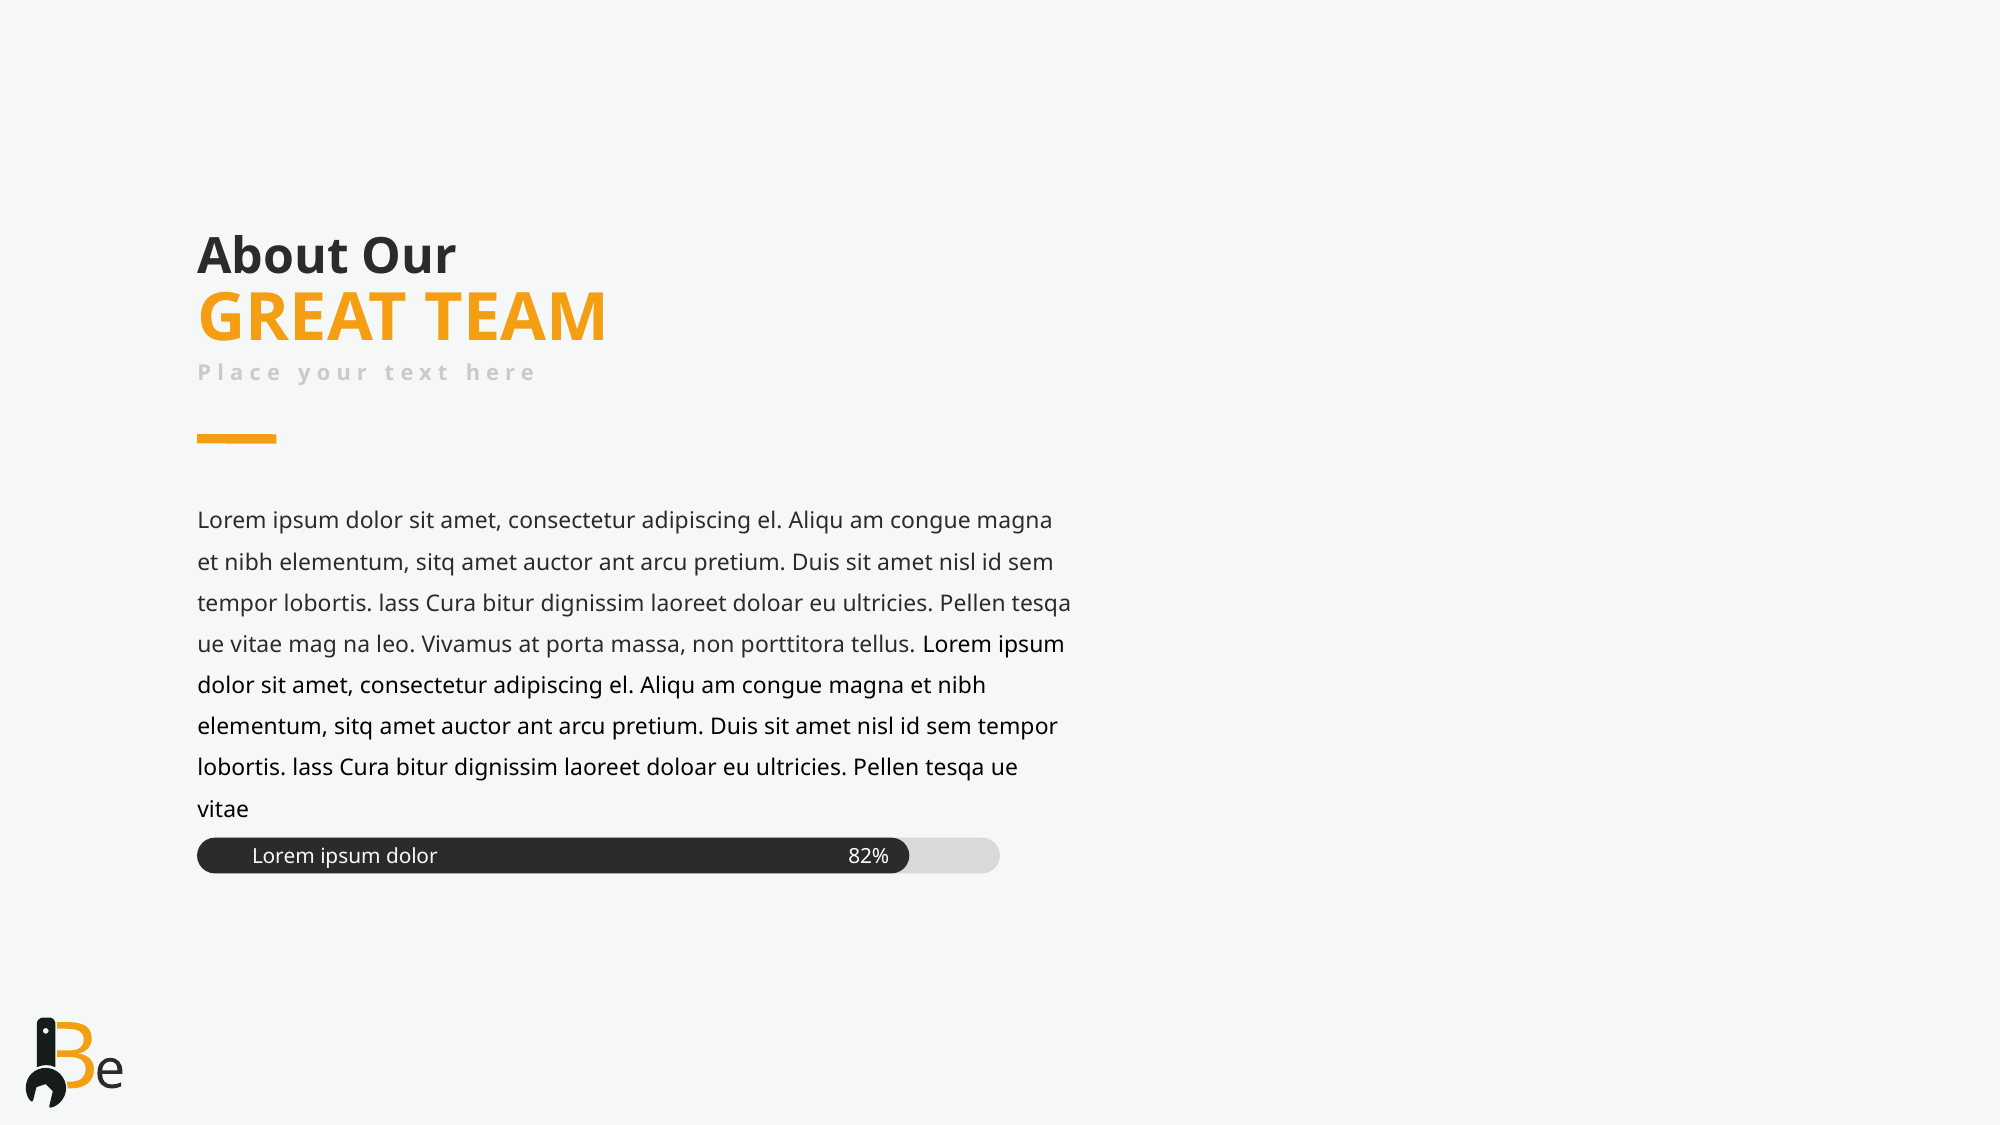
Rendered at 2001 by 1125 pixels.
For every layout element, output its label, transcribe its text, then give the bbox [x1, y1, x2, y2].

picture [893, 0, 2000, 1125]
text_box Lorem ipsum dolor sit amet, consectetur adipiscing el. Aliqu am congue magna et nibh elementum, sitq amet auctor ant arcu pretium. Duis sit amet nisl id sem tempor lobortis. lass Cura bitur dignissim laoreet doloar eu ultricies. Pellen tesqa ue vitae mag na leo. Vivamus at porta massa, non porttitora tellus. Lorem ipsum dolor sit amet, consectetur adipiscing el. Aliqu am congue magna et nibh elementum, sitq amet auctor ant arcu pretium. Duis sit amet nisl id sem tempor lobortis. lass Cura bitur dignissim laoreet doloar eu ultricies. Pellen tesqa ue vitae [182, 484, 893, 829]
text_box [182, 216, 708, 439]
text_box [196, 837, 893, 874]
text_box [9, 1022, 123, 1101]
